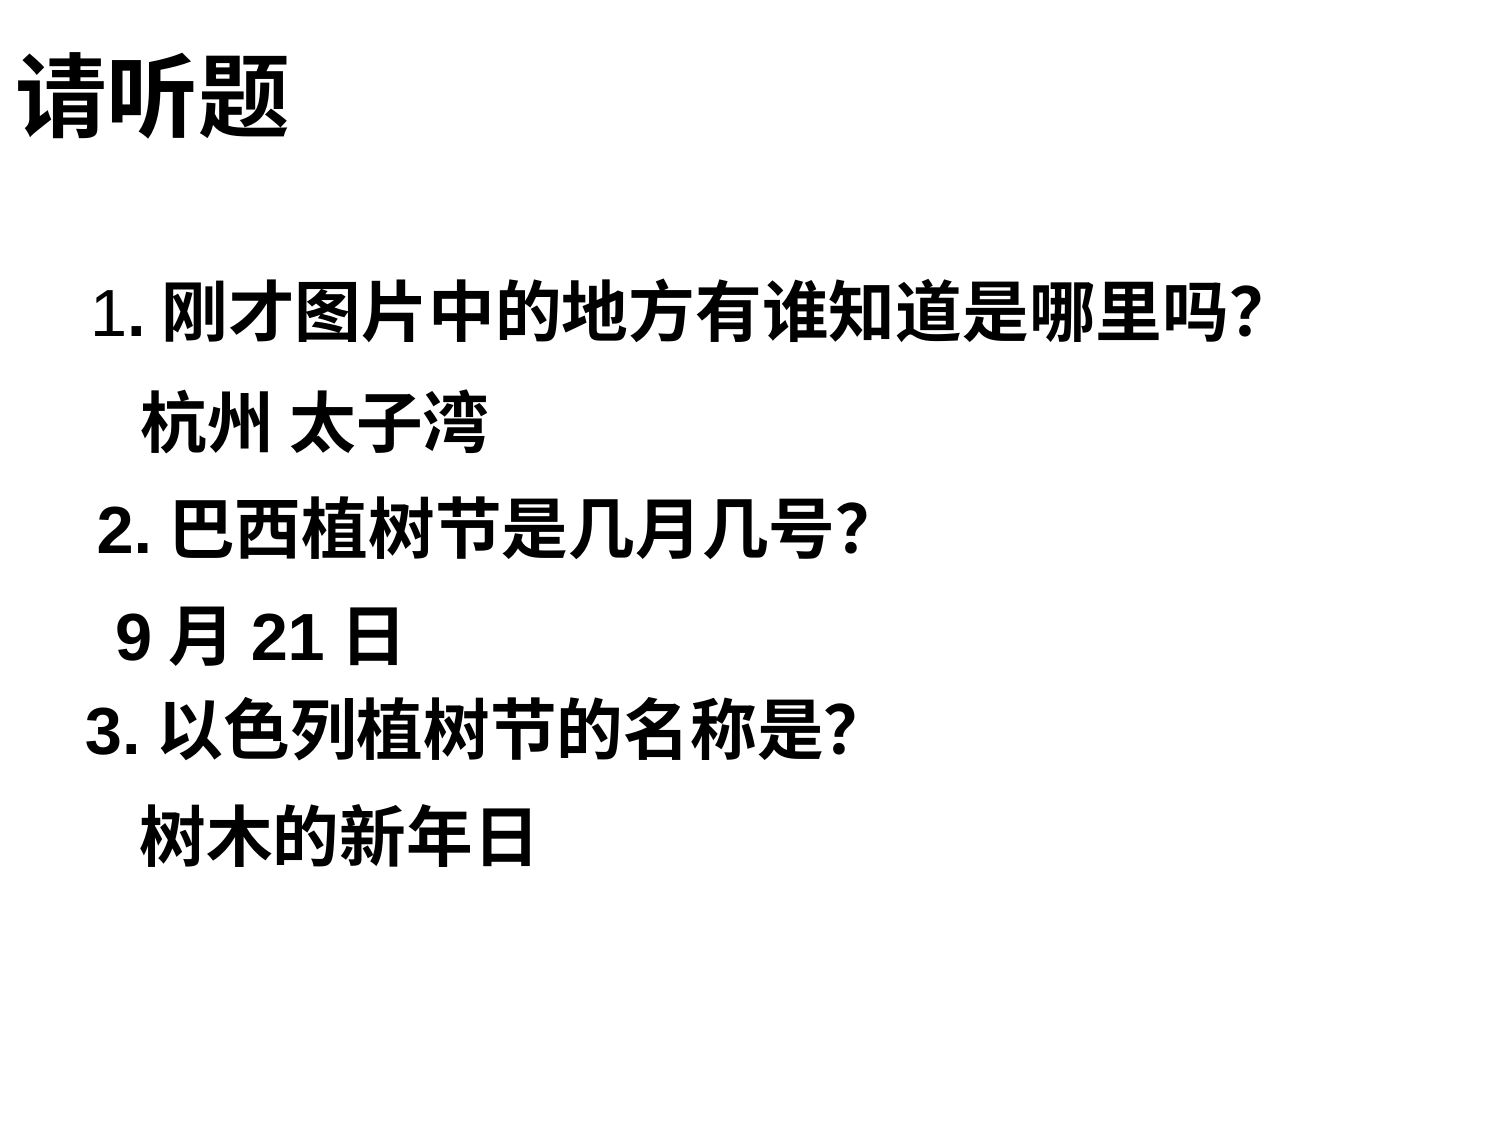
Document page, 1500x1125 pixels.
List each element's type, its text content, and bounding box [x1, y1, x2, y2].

text_box 2.巴西植树节是几月几号？ [81, 479, 918, 575]
text_box 9月21日 [100, 586, 423, 680]
list 1.刚才图片中的地方有谁知道是哪里吗？ [75, 262, 1425, 386]
text_box 树木的新年日 [124, 786, 555, 882]
title 请听题 [0, 0, 451, 188]
text_box 3.以色列植树节的名称是？ [70, 680, 906, 776]
text_box 杭州 太子湾 [126, 373, 505, 469]
